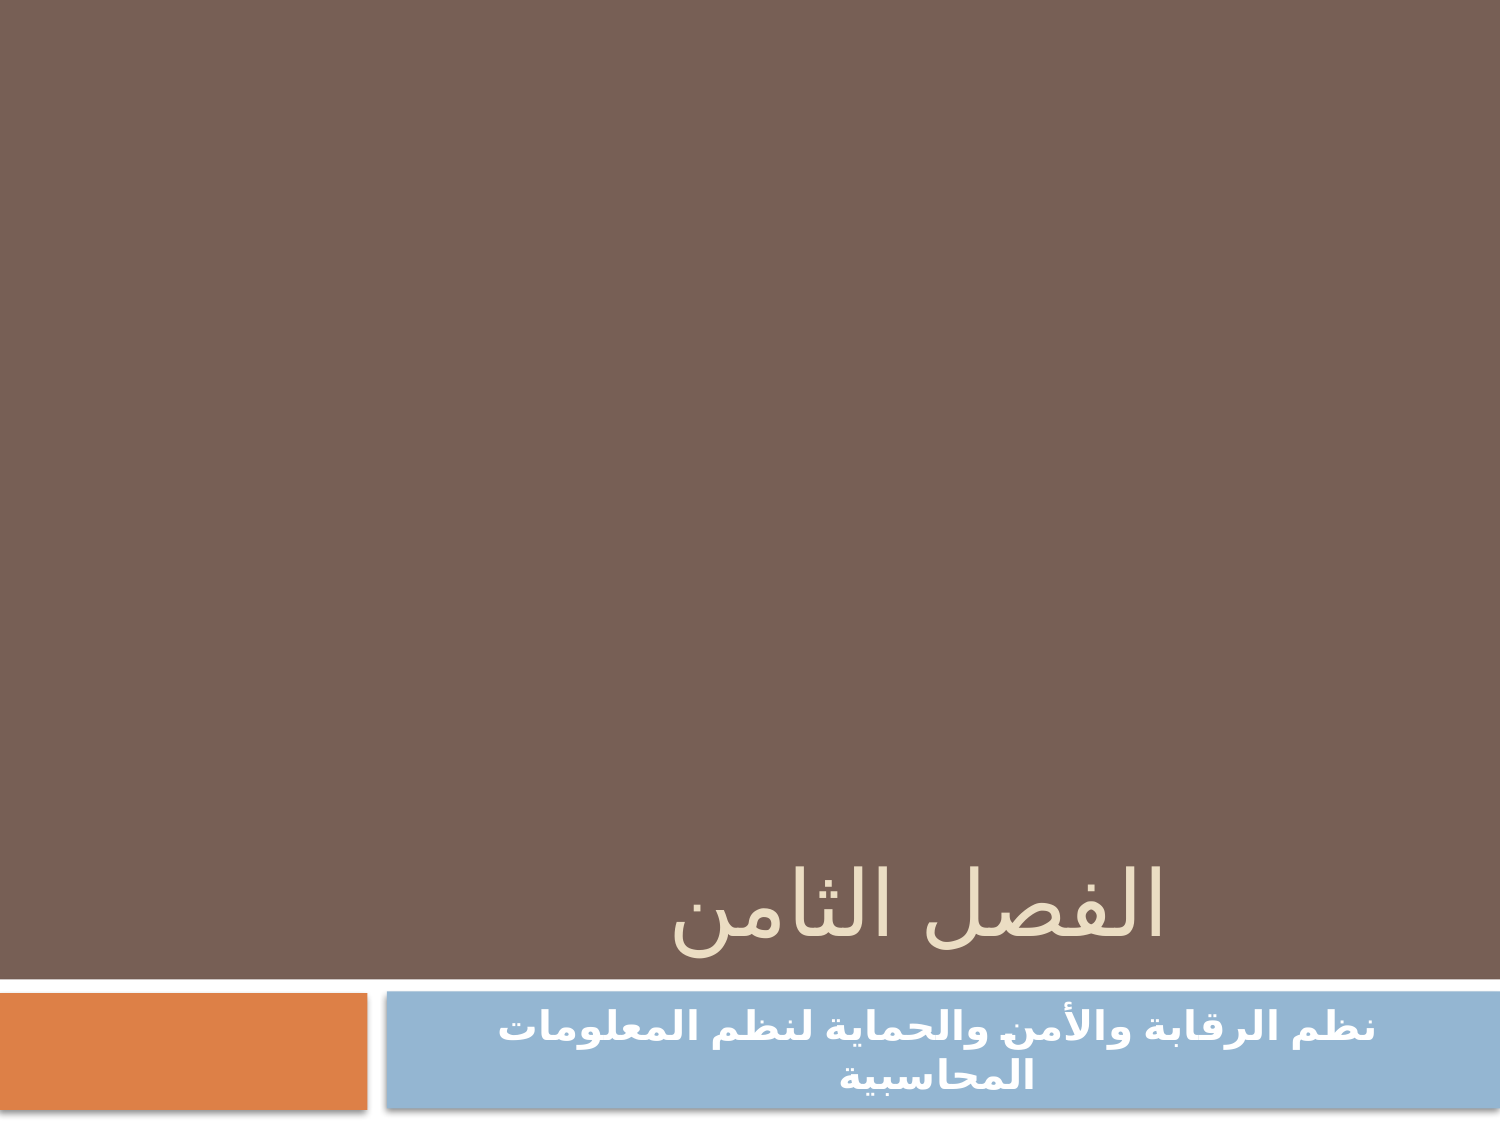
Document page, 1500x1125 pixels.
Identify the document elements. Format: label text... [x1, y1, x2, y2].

subtitle نظم الرقابة والأمن والحماية لنظم المعلومات المحاسبية [387, 992, 1488, 1105]
title الفصل الثامن [387, 662, 1450, 963]
